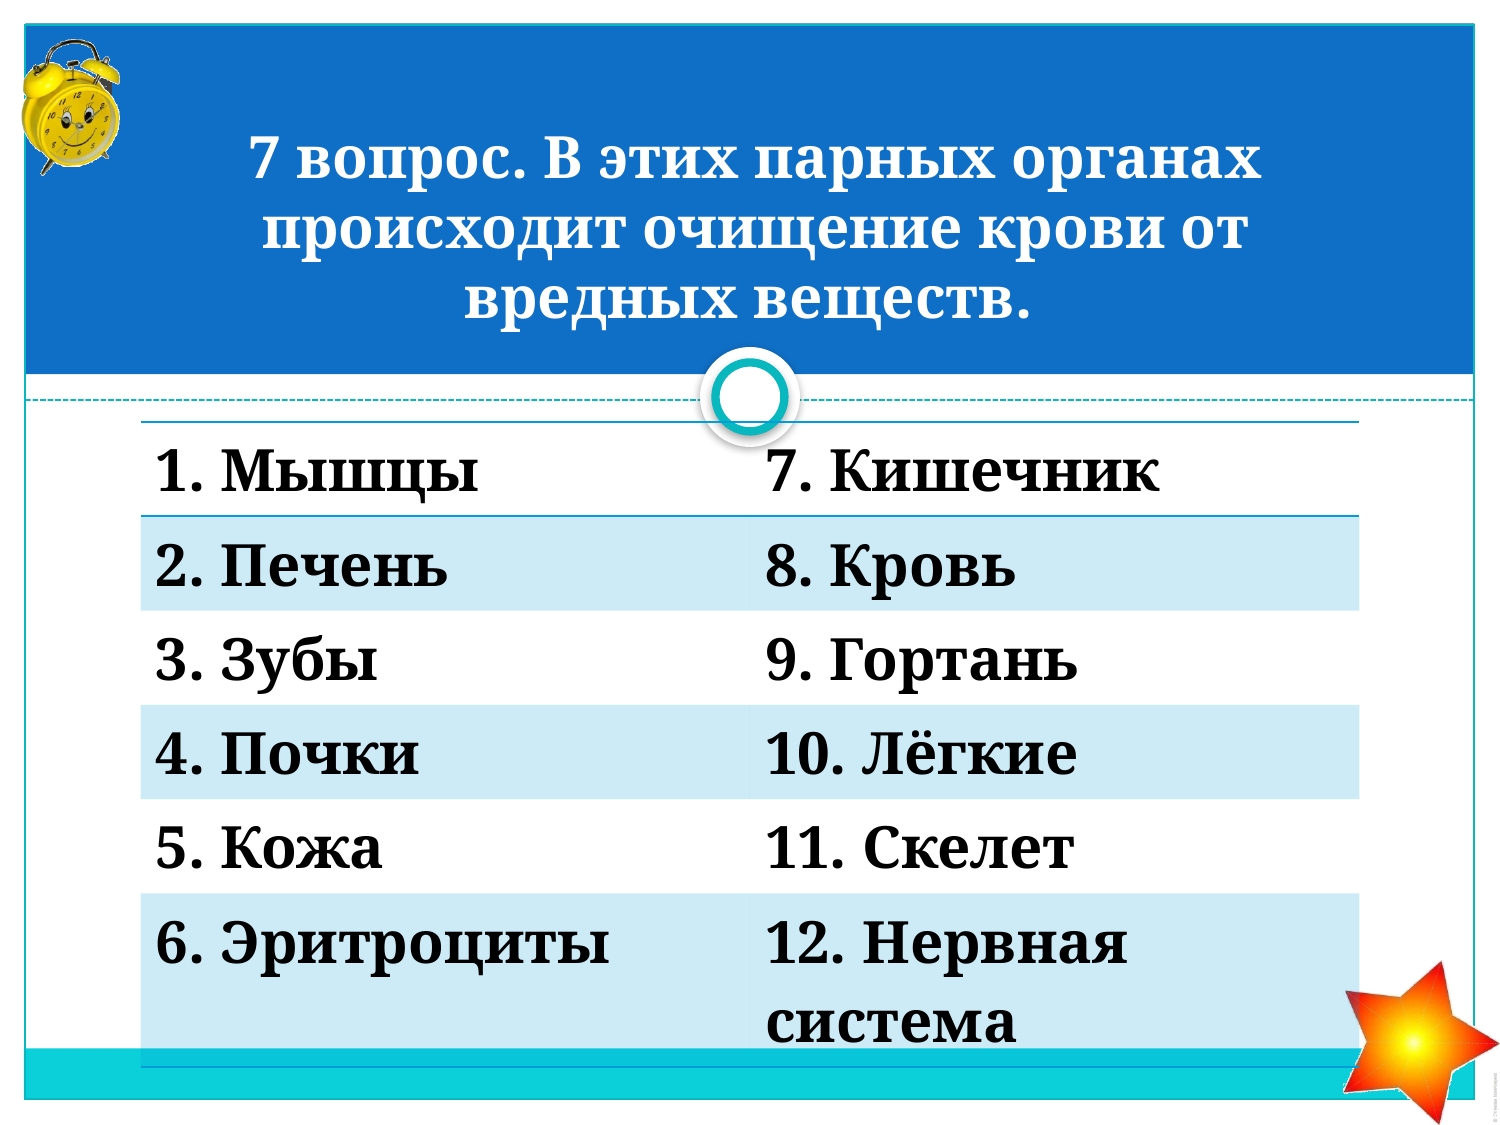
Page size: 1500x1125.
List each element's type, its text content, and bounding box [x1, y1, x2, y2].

table_cell 3. Зубы [141, 611, 750, 705]
title 7 вопрос. В этих парных органах происходит очищение крови от вредных веществ. [118, 87, 1394, 338]
table_cell 11. Скелет [750, 799, 1359, 893]
table_cell 6. Эритроциты [141, 893, 750, 1066]
picture [0, 37, 141, 179]
table_header 7. Кишечник [750, 423, 1359, 515]
picture [1342, 960, 1500, 1125]
table_cell 9. Гортань [750, 611, 1359, 705]
table_cell 4. Почки [141, 705, 750, 799]
table_cell 8. Кровь [750, 517, 1359, 611]
table_cell 5. Кожа [141, 799, 750, 893]
table_cell 12. Нервная система [750, 893, 1359, 1066]
table_cell 2. Печень [141, 517, 750, 611]
table_cell 10. Лёгкие [750, 705, 1359, 799]
table_header 1. Мышцы [141, 423, 750, 515]
